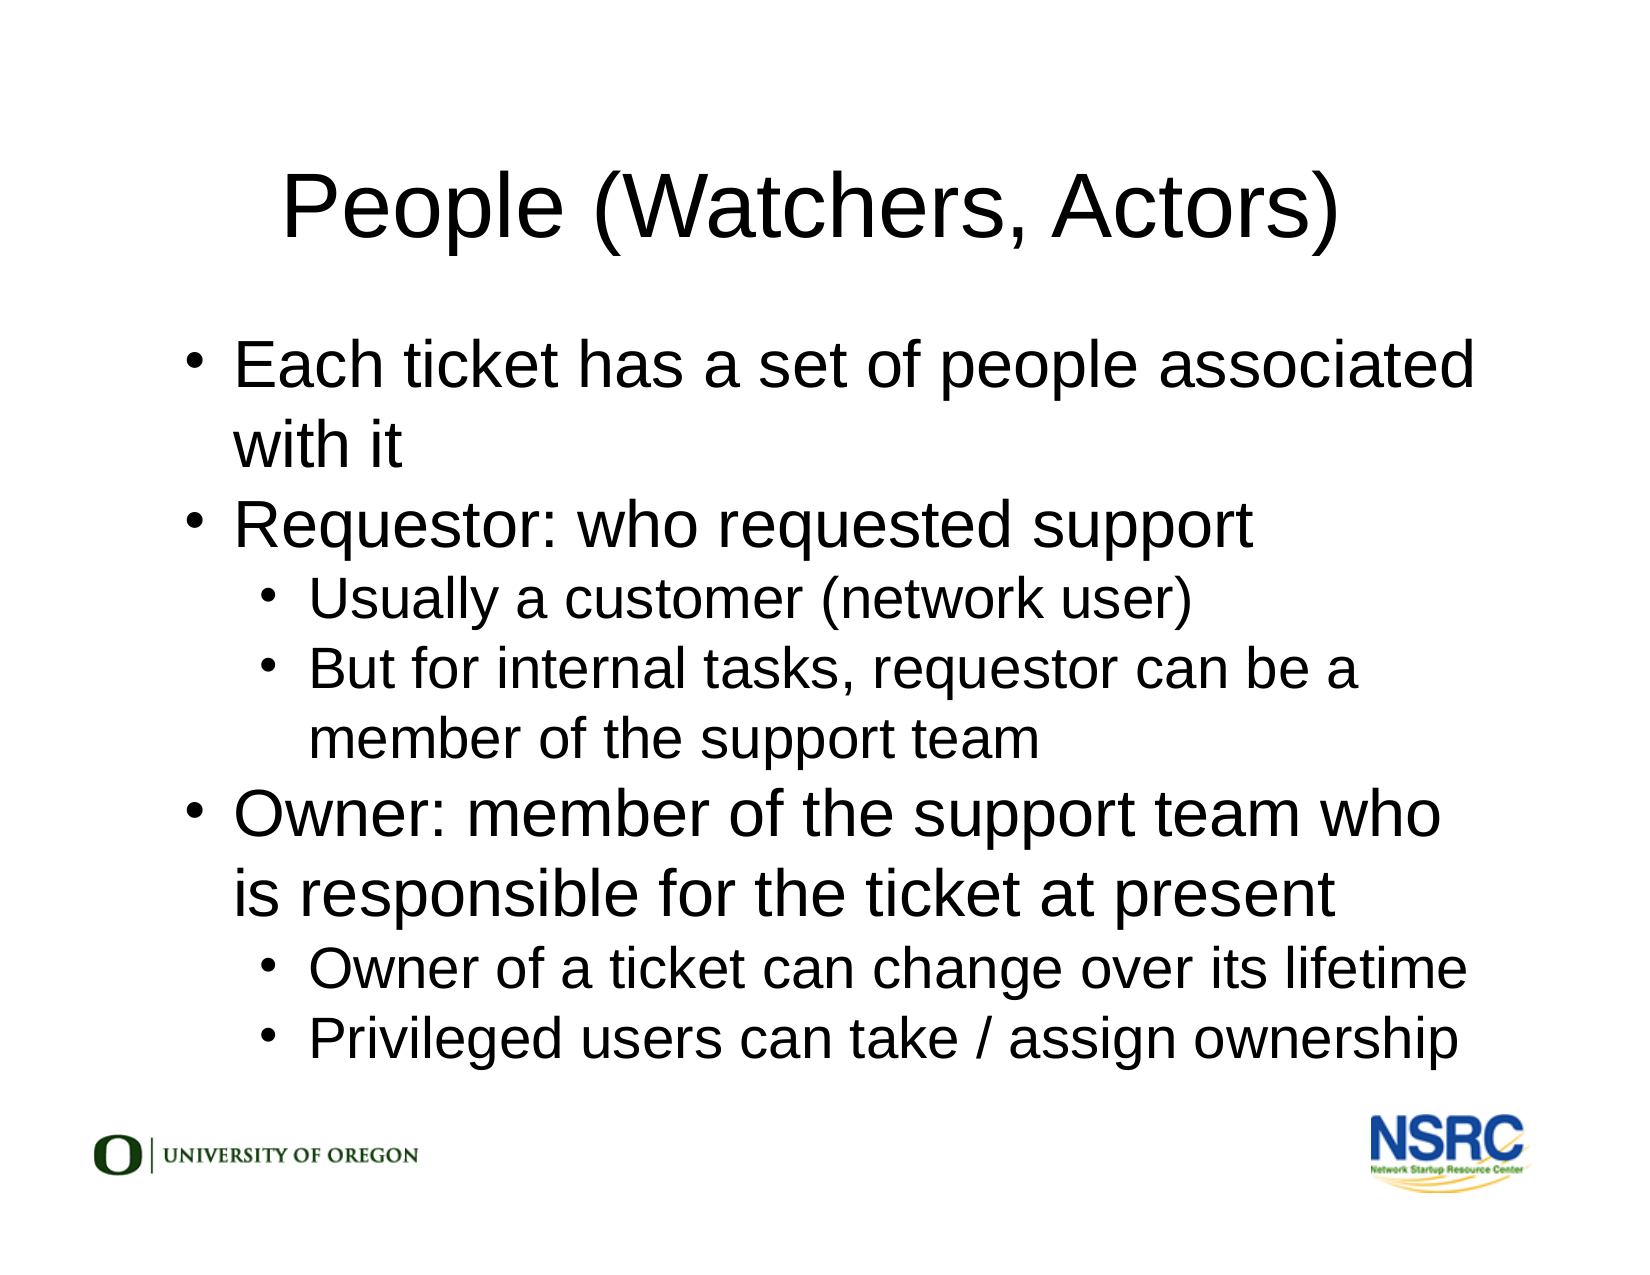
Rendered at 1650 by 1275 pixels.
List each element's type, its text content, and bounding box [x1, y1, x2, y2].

text_box Each ticket has a set of people associated with it Requestor: who requested support Usually a customer (network user) But for internal tasks, requestor can be a member of the support team Owner: member of the support team who is responsible for the ticket at present Owner of a ticket can change over its lifetime Privileged users can take / assign ownership [168, 317, 1506, 1083]
text_box People (Watchers, Actors) [133, 104, 1491, 298]
picture [92, 1133, 420, 1177]
picture [1371, 1114, 1532, 1193]
